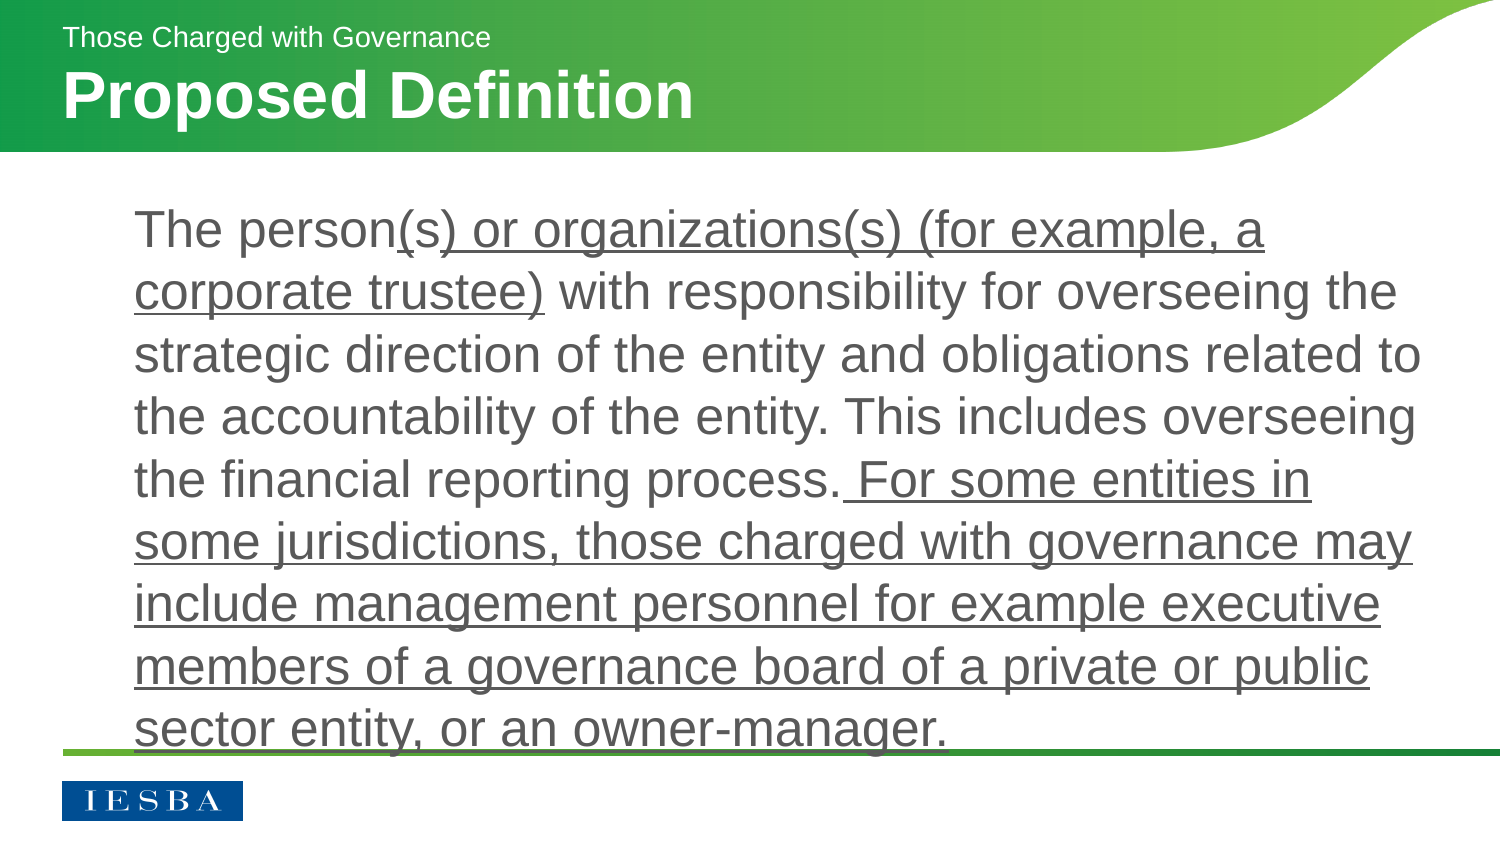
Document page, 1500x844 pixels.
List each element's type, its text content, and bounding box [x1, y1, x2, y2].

picture [62, 781, 243, 821]
title Proposed Definition [62, 59, 1300, 125]
subtitle Those Charged with Governance [62, 18, 500, 47]
picture [0, 0, 1497, 152]
list The person(s) or organizations(s) (for example, a corporate trustee) with responsibility for overseeing the strategic direction of the entity and obligations related to the accountability of the entity. This includes overseeing the financial reporting process. For some entities in some jurisdictions, those charged with governance may include management personnel for example executive members of a governance board of a private or public sector entity, or an owner-manager. [62, 187, 1450, 694]
